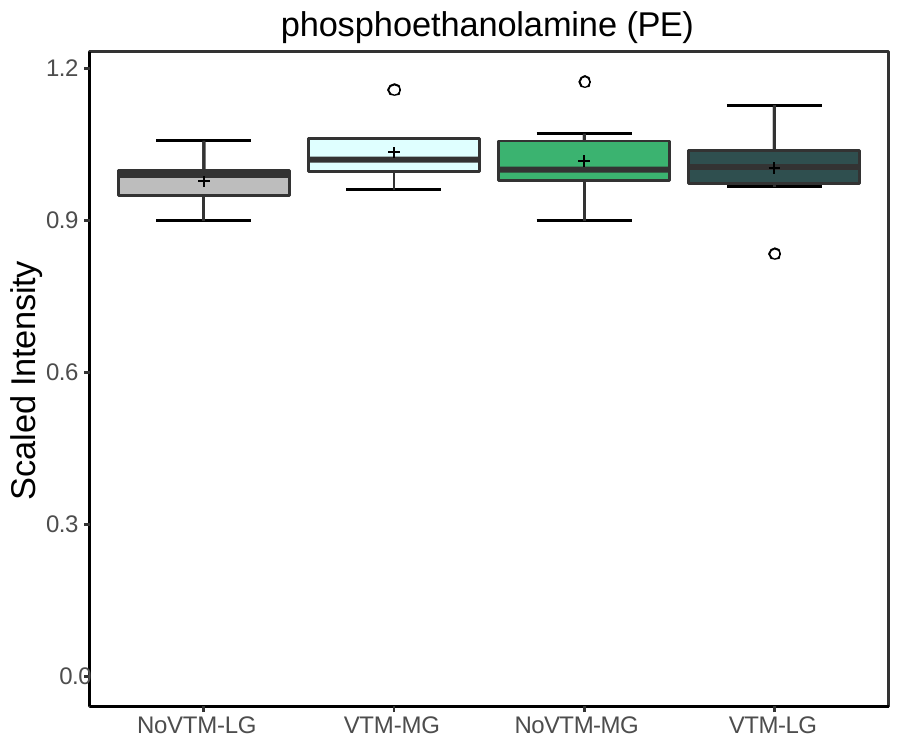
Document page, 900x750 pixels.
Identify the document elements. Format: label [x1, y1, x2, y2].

text_box [44, 50, 82, 82]
slide_number [134, 713, 279, 750]
text_box [1, 256, 82, 503]
text_box [83, 50, 891, 738]
text_box [44, 506, 82, 538]
footer [57, 661, 95, 750]
text_box [278, 0, 700, 44]
text_box [44, 202, 82, 234]
